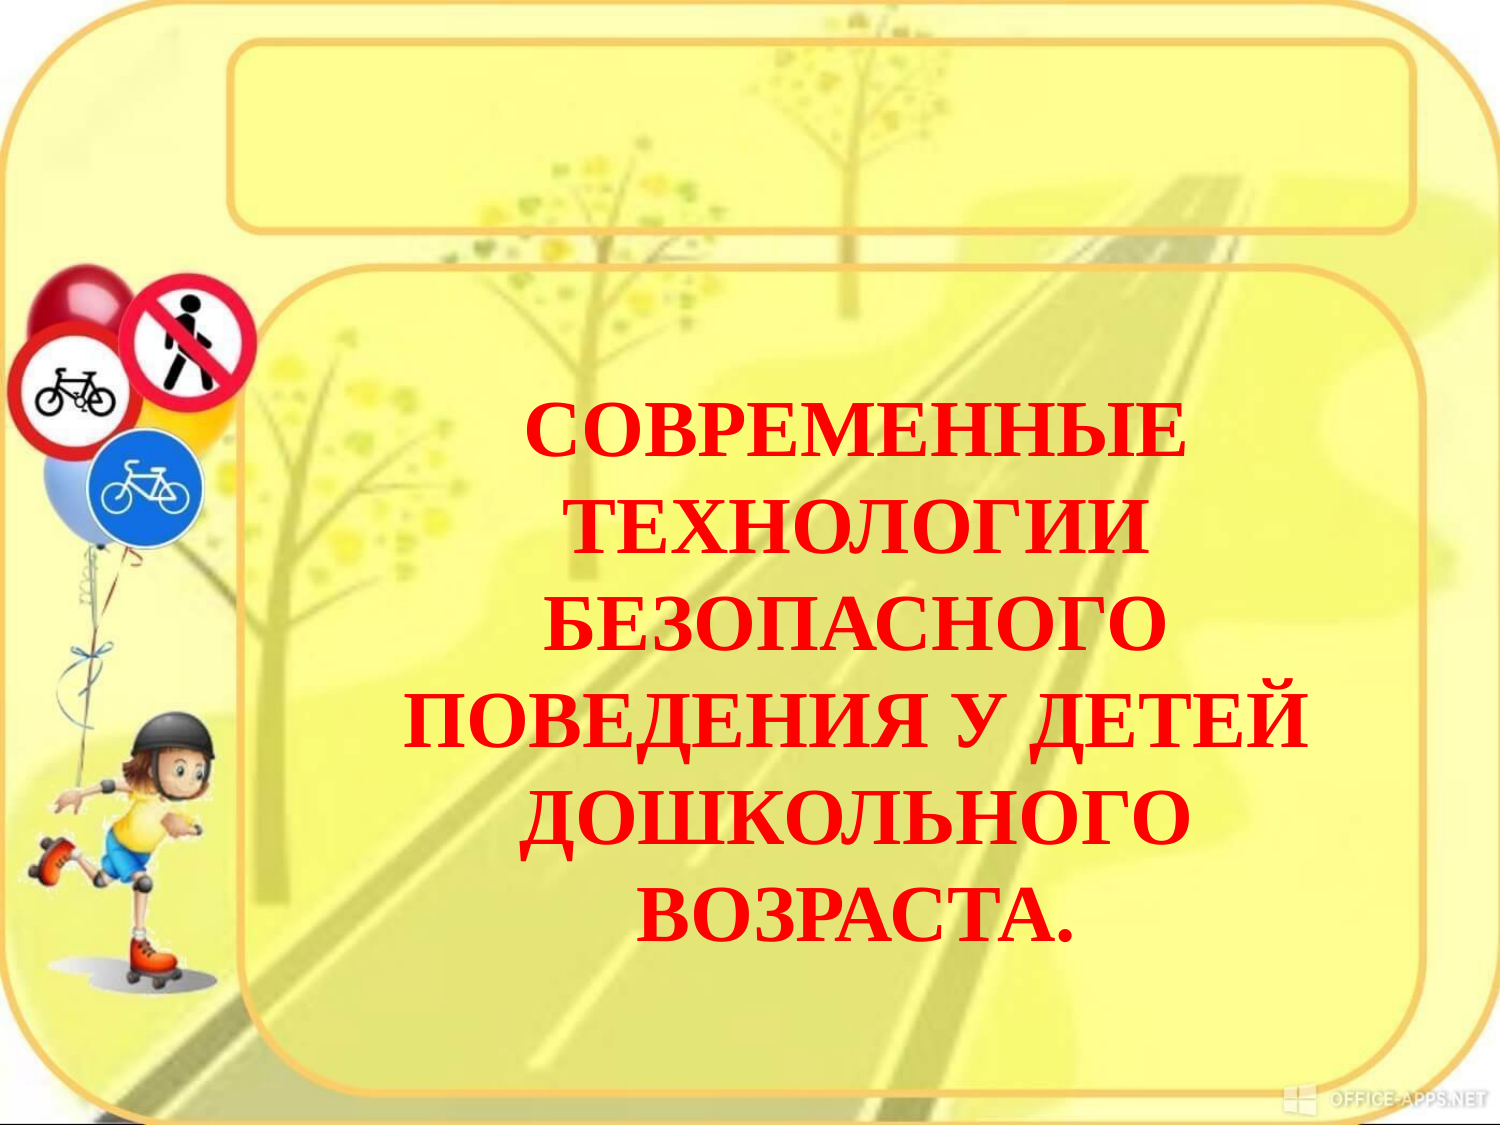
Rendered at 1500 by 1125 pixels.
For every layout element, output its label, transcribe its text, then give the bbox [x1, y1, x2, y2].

picture [0, 0, 1500, 1125]
title Современные Технологии безопасного поведения у детей дошкольного возраста. [324, 373, 1388, 1035]
